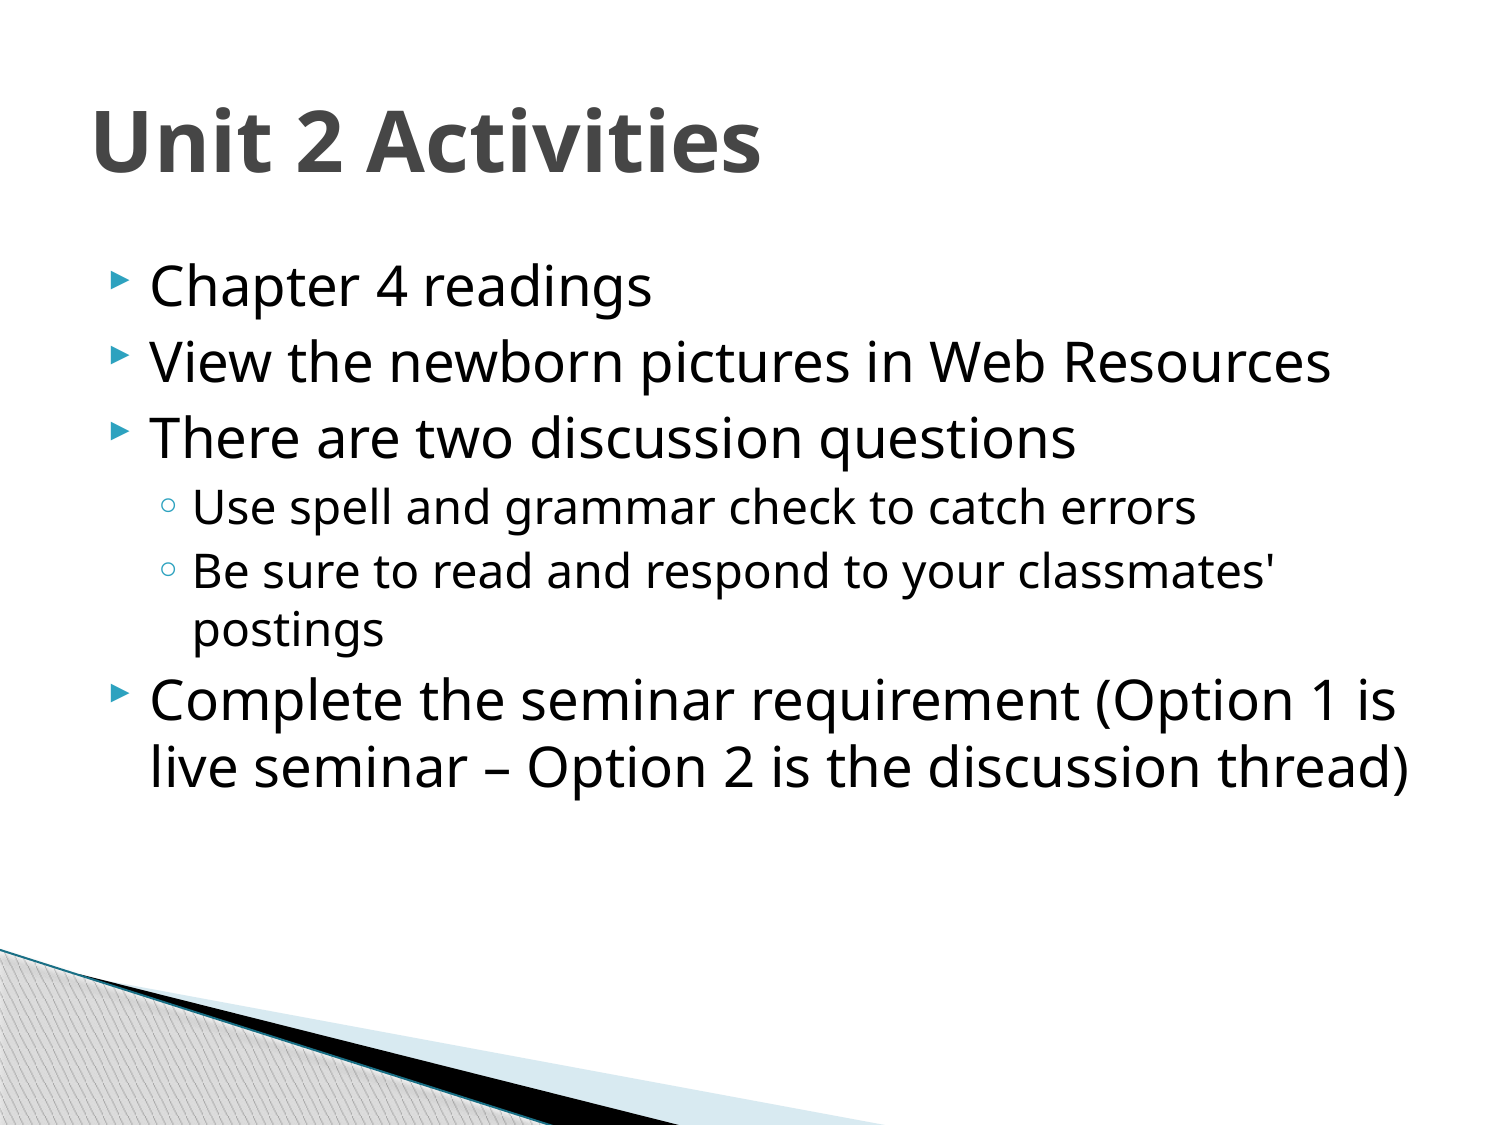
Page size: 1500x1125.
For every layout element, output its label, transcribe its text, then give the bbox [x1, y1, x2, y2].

list Chapter 4 readings View the newborn pictures in Web Resources There are two discussion questions Use spell and grammar check to catch errors Be sure to read and respond to your classmates' postings Complete the seminar requirement (Option 1 is live seminar – Option 2 is the discussion thread) [75, 243, 1425, 986]
title Unit 2 Activities [75, 45, 1425, 233]
